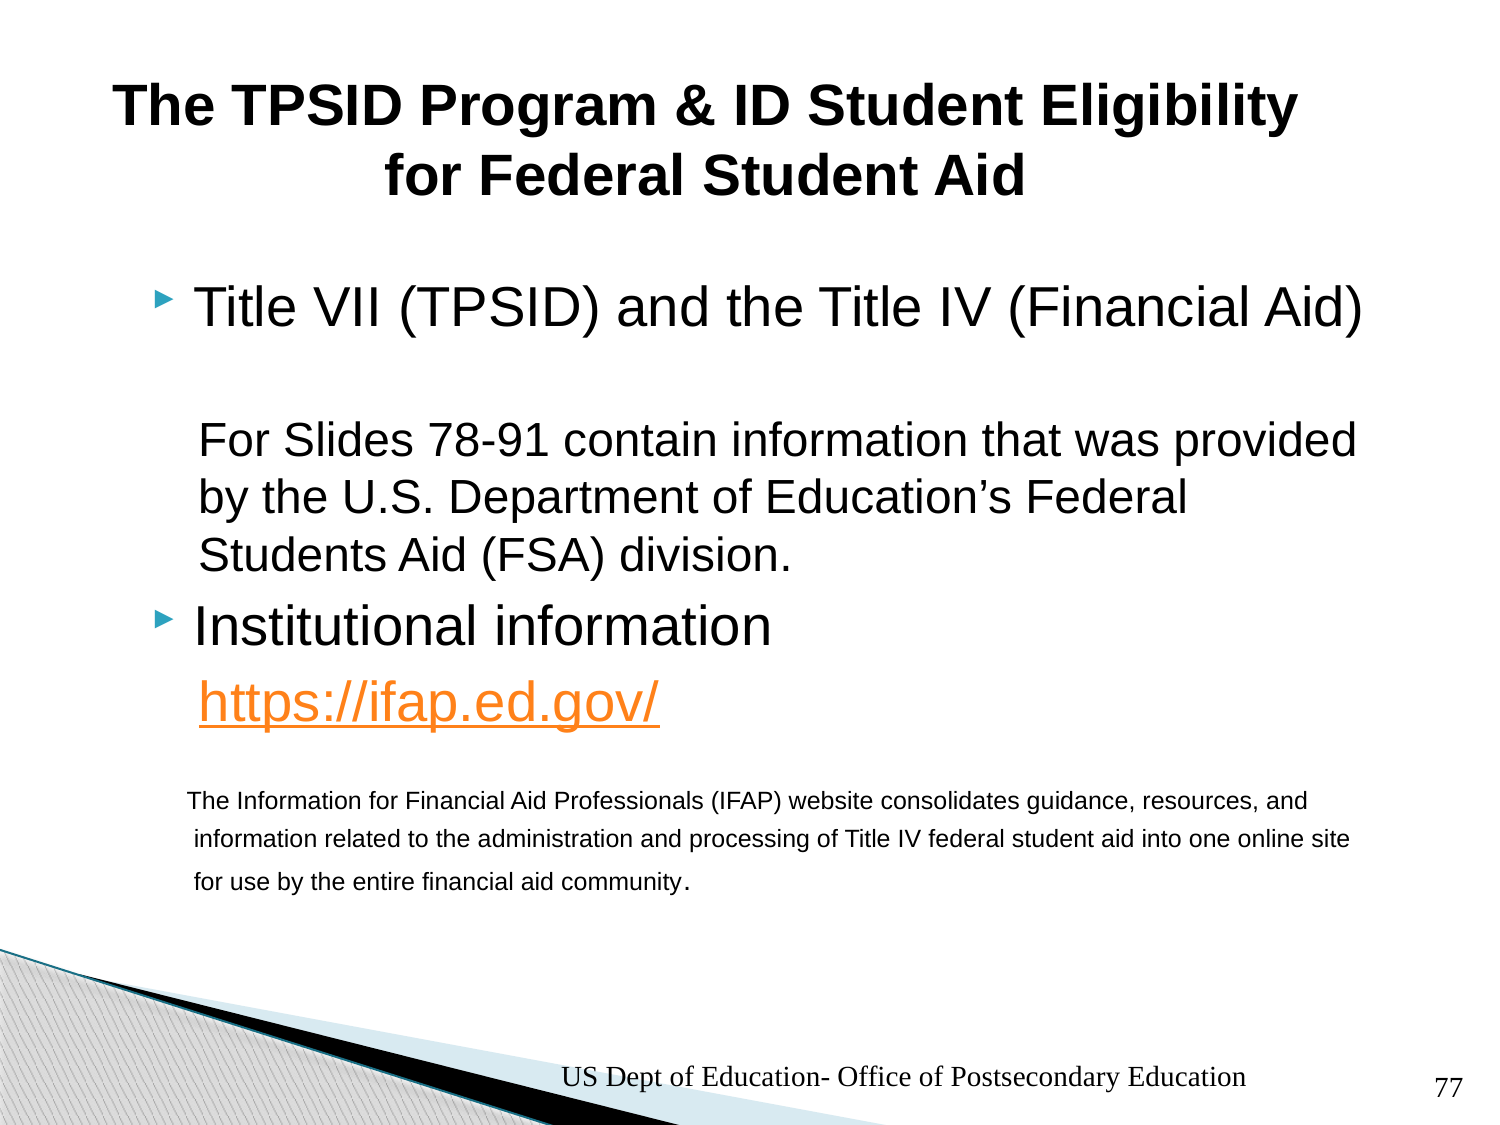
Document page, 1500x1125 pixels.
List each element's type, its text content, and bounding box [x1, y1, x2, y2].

slide_number 77 [1418, 1051, 1479, 1112]
title The TPSID Program & ID Student Eligibility for Federal Student Aid [75, 37, 1338, 238]
footer US Dept of Education- Office of Postsecondary Education [262, 1062, 1263, 1100]
list Title VII (TPSID) and the Title IV (Financial Aid) For Slides 78-91 contain information that was provided by the U.S. Department of Education’s Federal Students Aid (FSA) division. Institutional information https://ifap.ed.gov/ The Information for Financial Aid Professionals (IFAP) website consolidates guidance, resources, and information related to the administration and processing of Title IV federal student aid into one online site for use by the entire financial aid community. [118, 262, 1382, 825]
